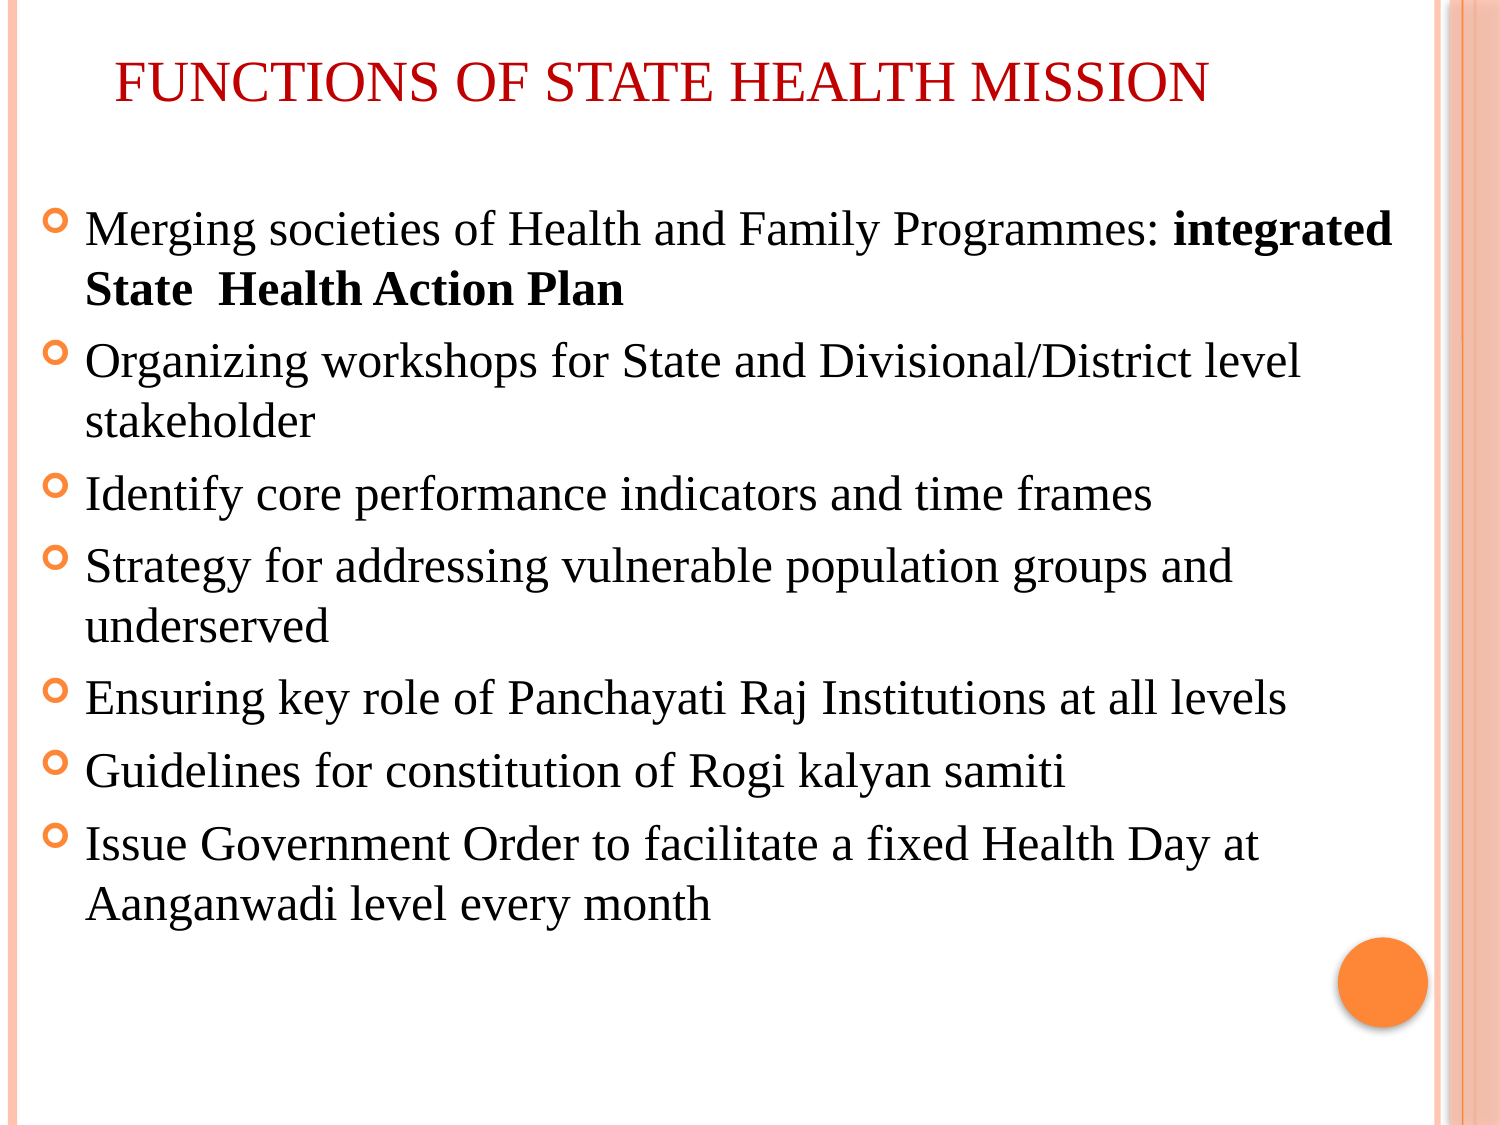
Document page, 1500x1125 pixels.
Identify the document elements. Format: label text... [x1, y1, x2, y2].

list Merging societies of Health and Family Programmes: integrated State Health Action Plan Organizing workshops for State and Divisional/District level stakeholder Identify core performance indicators and time frames Strategy for addressing vulnerable population groups and underserved Ensuring key role of Panchayati Raj Institutions at all levels Guidelines for constitution of Rogi kalyan samiti Issue Government Order to facilitate a fixed Health Day at Aanganwadi level every month [24, 187, 1463, 987]
title FUNCTIONS OF STATE HEALTH MISSION [99, 37, 1450, 121]
